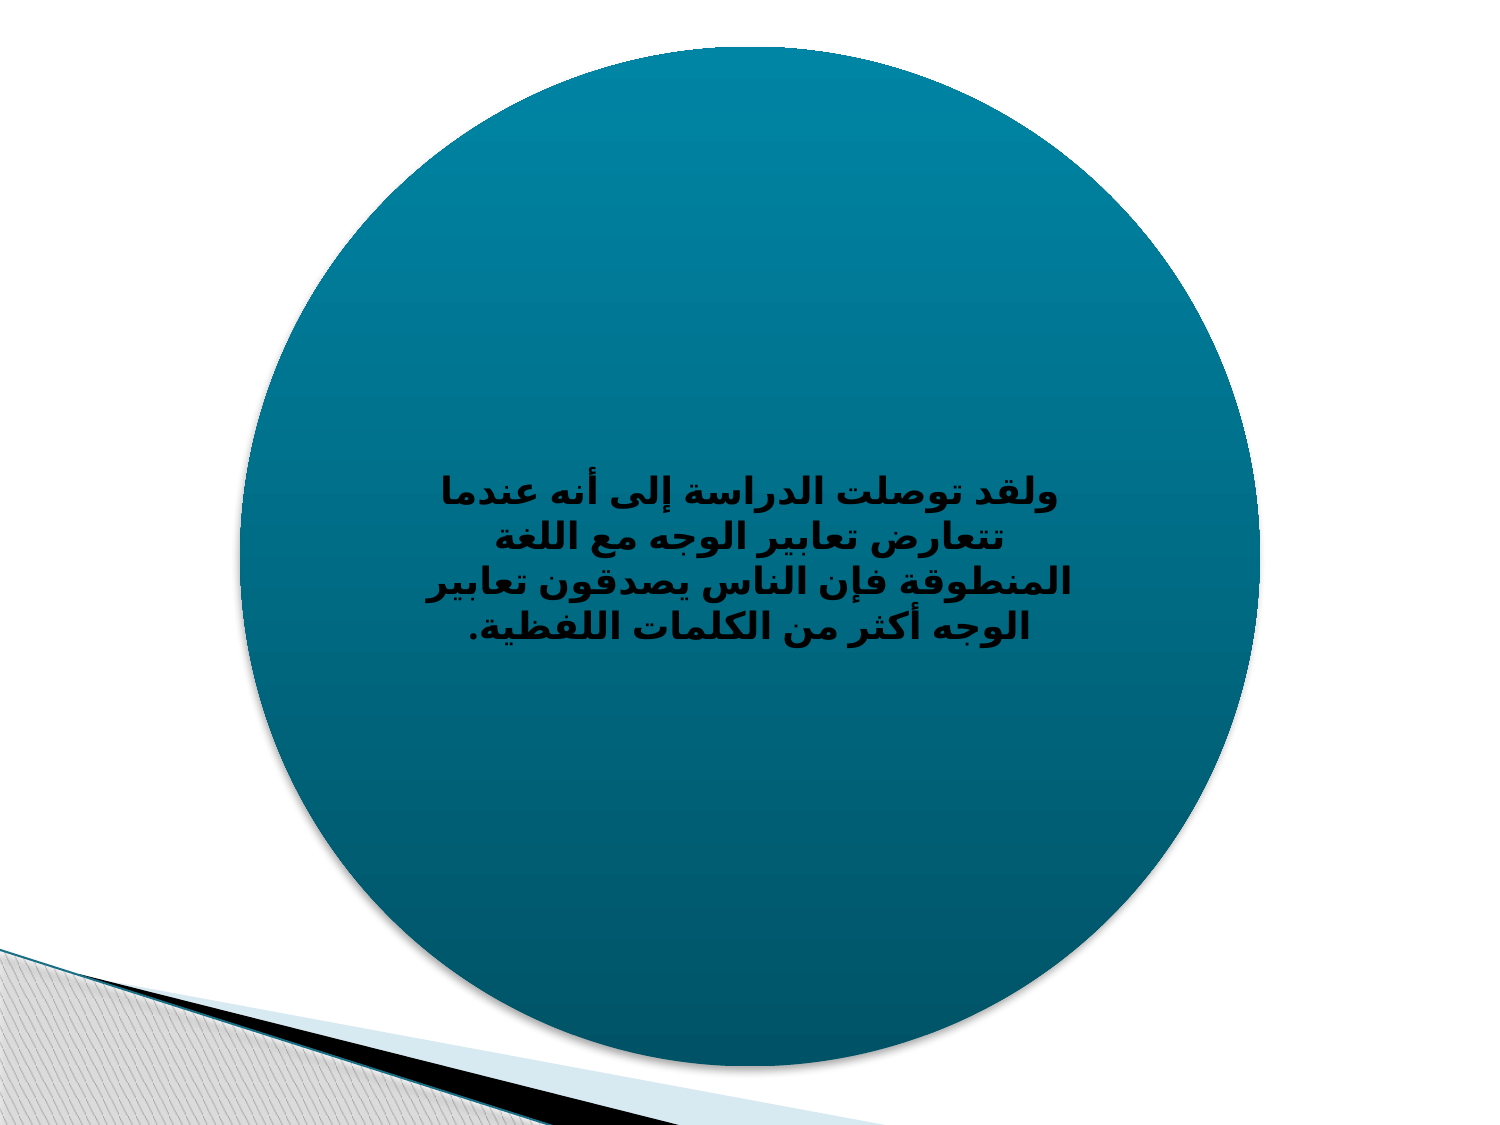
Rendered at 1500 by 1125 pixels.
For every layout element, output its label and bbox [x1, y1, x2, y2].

list [74, 46, 1426, 1067]
